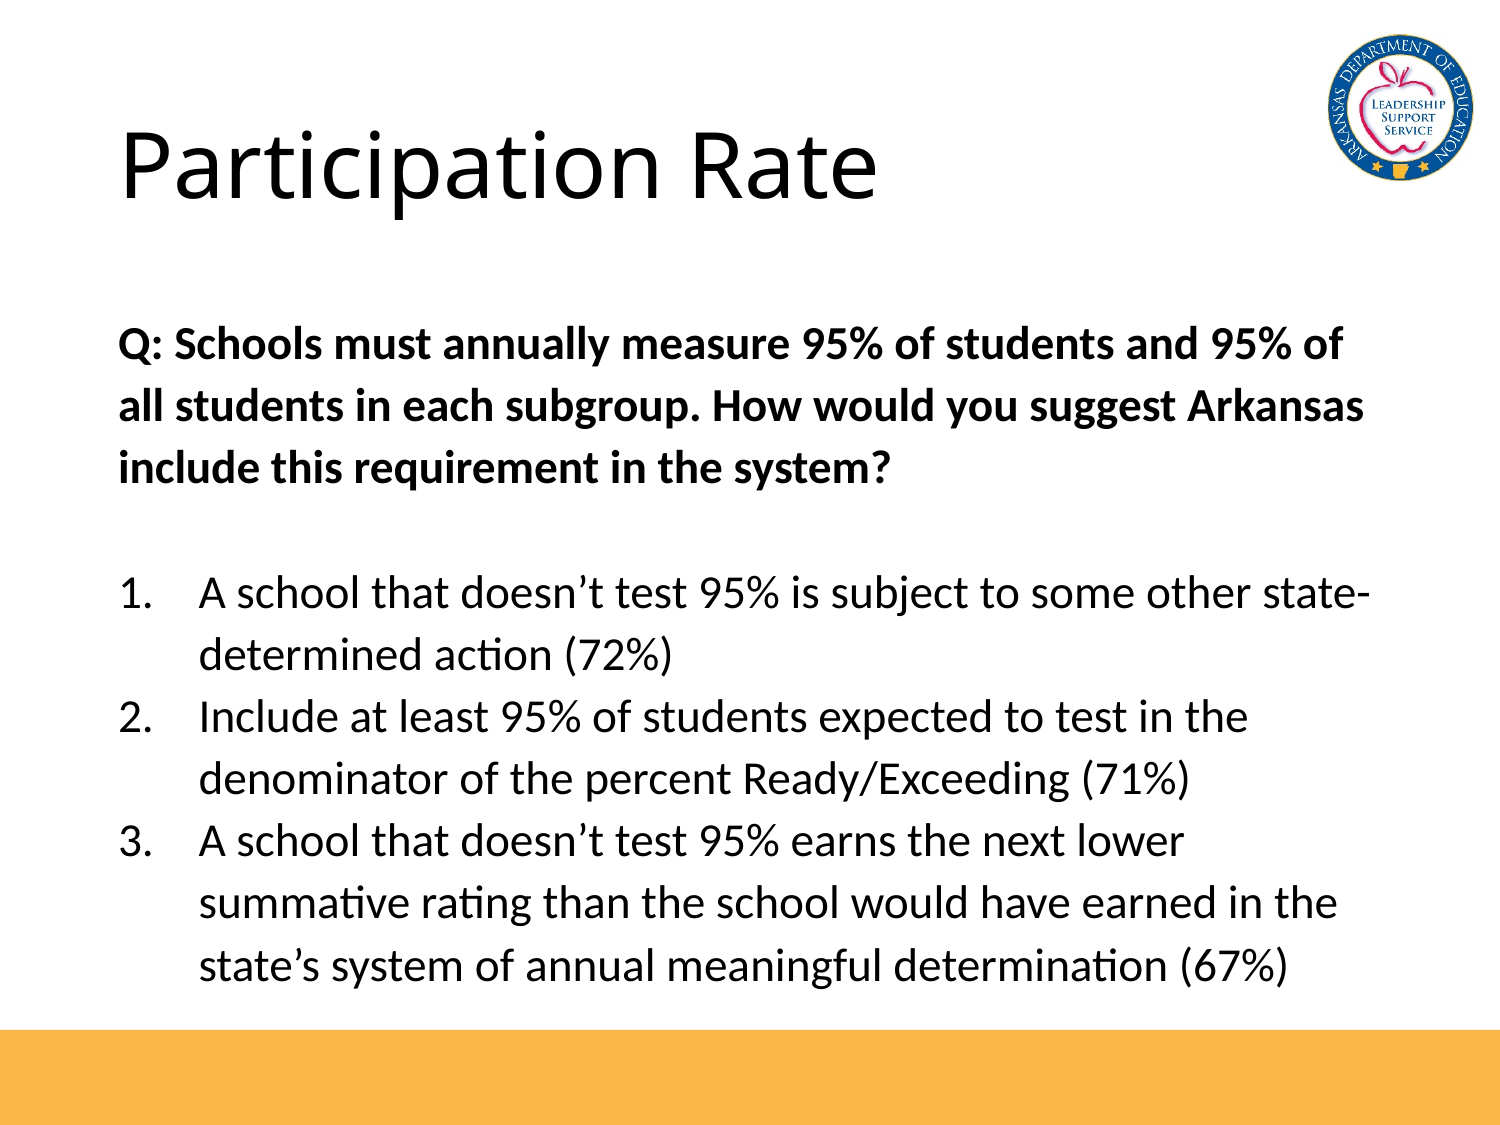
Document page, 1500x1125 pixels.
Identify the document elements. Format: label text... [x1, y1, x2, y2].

list Q: Schools must annually measure 95% of students and 95% of all students in each subgroup. How would you suggest Arkansas include this requirement in the system? A school that doesn’t test 95% is subject to some other state-determined action (72%) Include at least 95% of students expected to test in the denominator of the percent Ready/Exceeding (71%) A school that doesn’t test 95% earns the next lower summative rating than the school would have earned in the state’s system of annual meaningful determination (67%) [103, 299, 1397, 1014]
title Participation Rate [103, 59, 1397, 278]
picture [1327, 34, 1478, 181]
